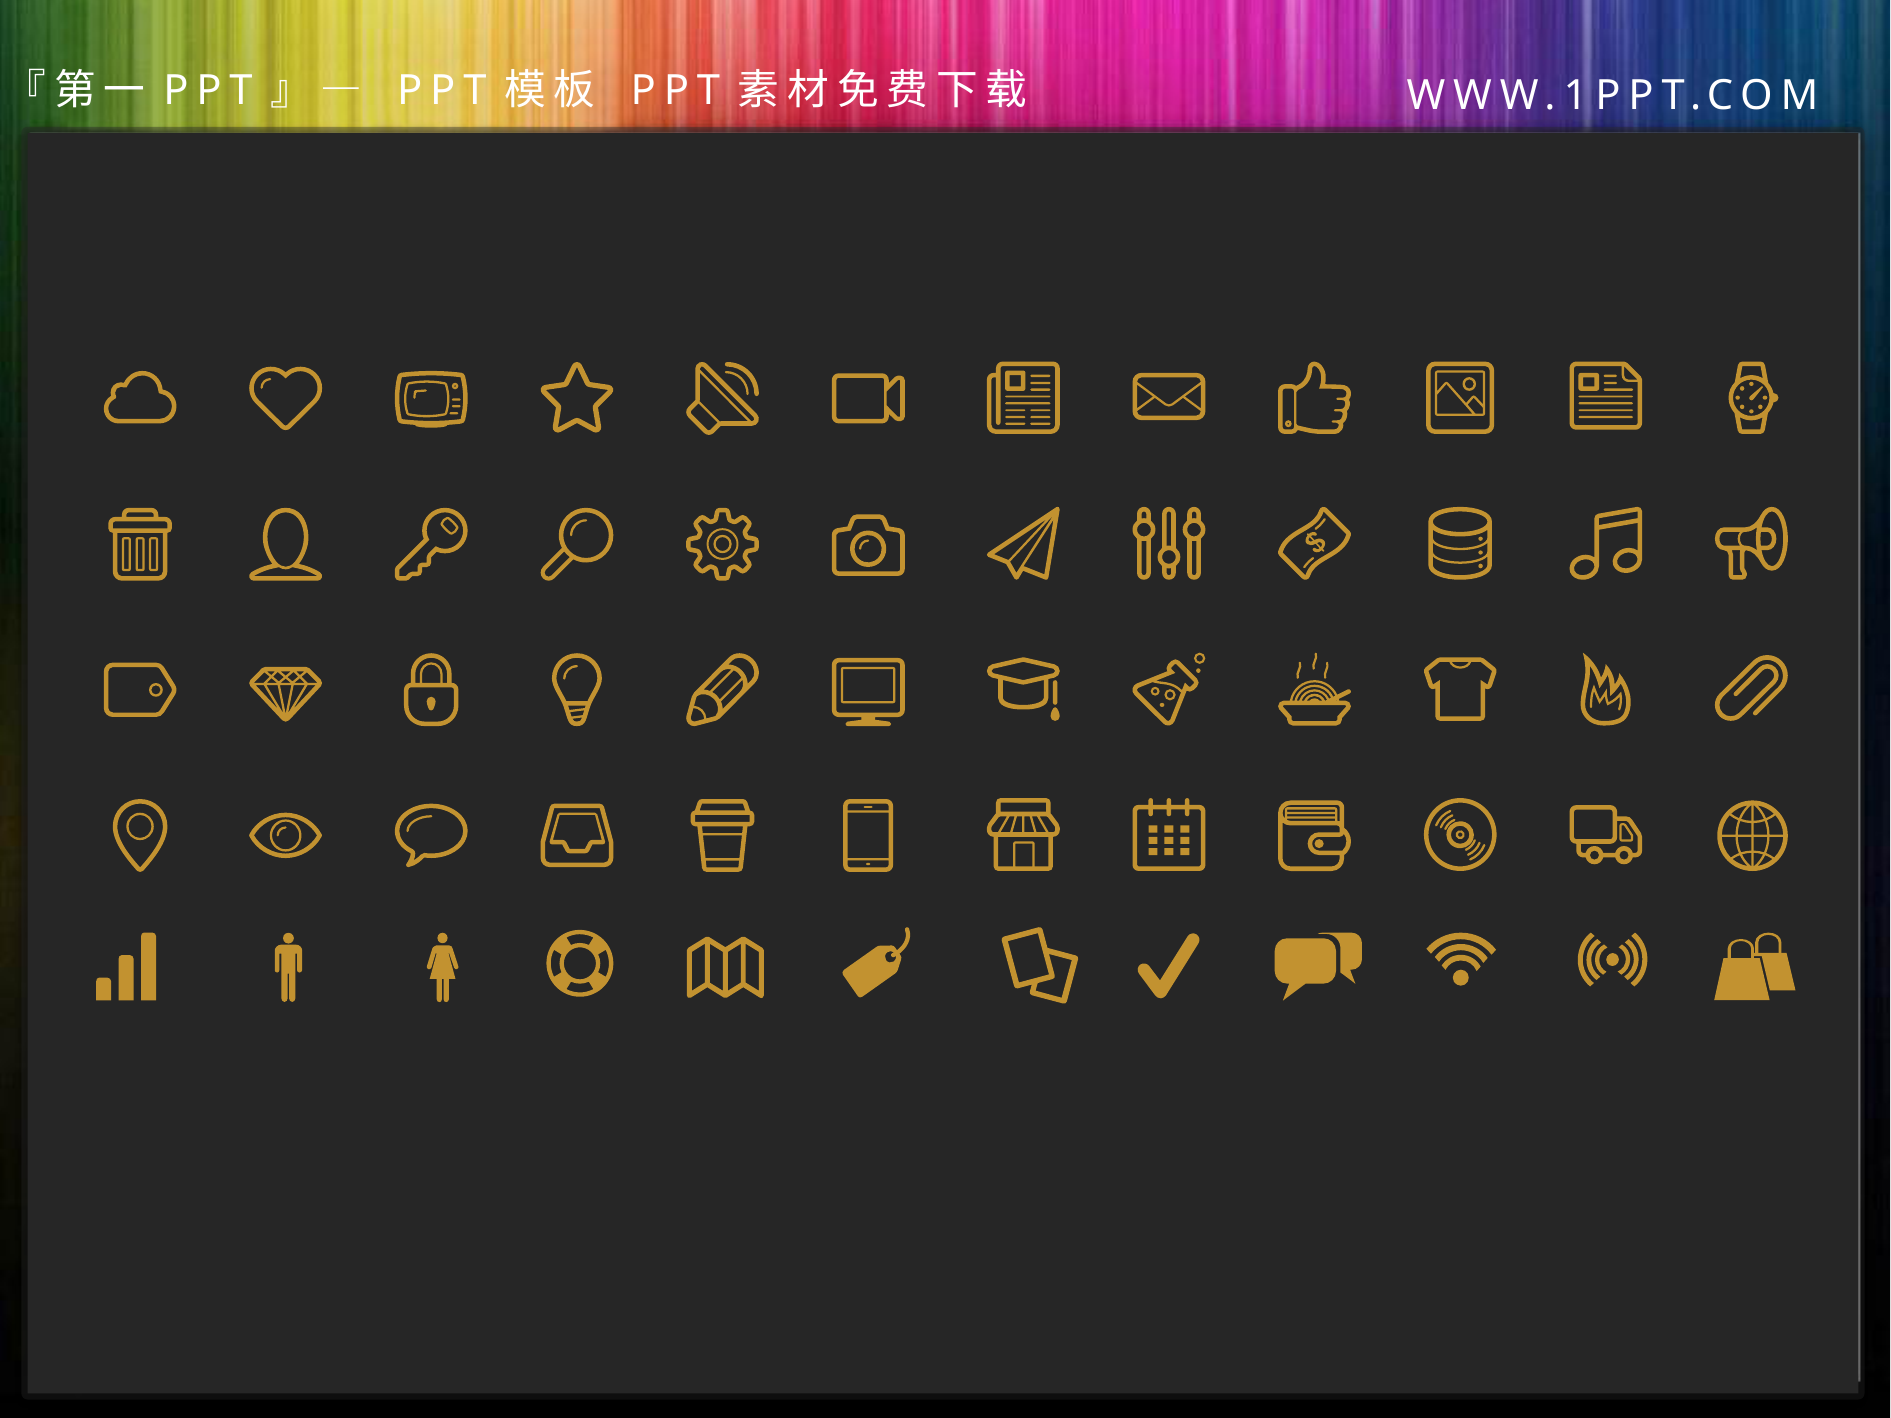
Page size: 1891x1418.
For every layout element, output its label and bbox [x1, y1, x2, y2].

text_box [1464, 839, 1476, 851]
text_box [276, 826, 287, 837]
text_box [1424, 657, 1497, 721]
text_box [426, 696, 436, 711]
text_box [1426, 361, 1495, 434]
text_box [403, 653, 459, 727]
text_box [1446, 821, 1474, 849]
text_box [269, 819, 302, 852]
text_box [1148, 836, 1158, 844]
text_box [706, 528, 739, 560]
text_box [148, 537, 159, 572]
text_box [1148, 825, 1158, 833]
text_box [1164, 689, 1176, 701]
text_box [1577, 932, 1648, 987]
text_box [1132, 506, 1156, 580]
text_box [413, 389, 427, 399]
text_box [1619, 823, 1634, 842]
text_box [843, 799, 894, 872]
text_box [724, 370, 749, 396]
text_box [1164, 836, 1174, 844]
text_box [1323, 661, 1329, 679]
text_box [1278, 680, 1351, 726]
text_box [1278, 506, 1351, 580]
text_box [1137, 933, 1200, 999]
text_box [1569, 506, 1643, 580]
text_box [149, 683, 163, 697]
text_box [1296, 661, 1302, 679]
text_box [1439, 814, 1454, 829]
text_box [986, 657, 1060, 710]
text_box [1578, 415, 1634, 419]
text_box [1305, 532, 1326, 553]
text_box [546, 929, 614, 997]
text_box [1278, 800, 1351, 872]
text_box [1426, 932, 1497, 986]
text_box [1312, 652, 1318, 670]
text_box [1193, 652, 1206, 664]
text_box [249, 366, 323, 431]
text_box [394, 507, 468, 581]
text_box [1148, 848, 1158, 856]
text_box [570, 519, 588, 537]
text_box [121, 537, 131, 572]
text_box [1050, 707, 1060, 721]
text_box [850, 530, 887, 567]
text_box [540, 507, 614, 581]
text_box [394, 370, 468, 428]
text_box [406, 815, 433, 833]
text_box [831, 657, 905, 727]
text_box [1314, 839, 1324, 849]
text_box [1434, 370, 1486, 416]
text_box [1435, 809, 1452, 827]
text_box [1157, 506, 1181, 580]
text_box [1132, 659, 1199, 726]
text_box [394, 803, 468, 868]
text_box [549, 812, 606, 854]
text_box [551, 653, 602, 727]
text_box [1580, 652, 1631, 726]
text_box [1005, 370, 1026, 391]
text_box [1713, 932, 1796, 1001]
text_box [1030, 381, 1051, 385]
text_box [1444, 818, 1456, 831]
text_box [135, 537, 145, 572]
text_box [1030, 415, 1051, 419]
text_box [426, 932, 459, 1003]
text_box [831, 514, 905, 576]
text_box [1132, 798, 1206, 871]
text_box [404, 380, 450, 418]
text_box [1164, 848, 1174, 856]
text_box [686, 936, 764, 999]
text_box [260, 378, 272, 389]
text_box [1469, 844, 1486, 861]
text_box [1569, 361, 1643, 430]
text_box [686, 362, 759, 435]
text_box [1314, 518, 1326, 530]
text_box [986, 798, 1060, 871]
text_box [1274, 932, 1363, 1002]
text_box [103, 370, 177, 424]
text_box [1132, 372, 1206, 421]
text_box [274, 932, 303, 1003]
text_box [141, 932, 157, 1001]
text_box [1728, 361, 1779, 434]
text_box [249, 666, 323, 722]
text_box [1180, 848, 1190, 856]
text_box [249, 507, 322, 581]
text_box [1303, 557, 1314, 568]
text_box [986, 361, 1060, 434]
text_box [103, 662, 177, 717]
text_box [1749, 386, 1763, 401]
text_box [859, 539, 870, 550]
text_box [108, 507, 172, 581]
text_box [440, 516, 459, 535]
text_box [1278, 361, 1352, 434]
text_box [563, 665, 579, 680]
text_box [1467, 841, 1481, 856]
text_box [451, 382, 459, 390]
text_box [1180, 836, 1190, 844]
text_box [690, 799, 755, 872]
text_box [1714, 506, 1788, 580]
text_box [1717, 800, 1788, 872]
text_box [1455, 830, 1465, 839]
text_box [1001, 927, 1079, 1004]
text_box [713, 534, 732, 554]
text_box [724, 362, 759, 397]
text_box [986, 506, 1060, 580]
text_box [1603, 374, 1618, 378]
text_box [1423, 798, 1497, 871]
text_box [540, 803, 614, 868]
text_box [686, 653, 759, 727]
text_box [842, 927, 911, 998]
text_box [1180, 825, 1190, 833]
text_box [840, 666, 896, 704]
text_box [831, 373, 905, 424]
text_box [1428, 506, 1492, 580]
text_box [1052, 680, 1058, 705]
text_box [1603, 381, 1618, 385]
text_box [1150, 686, 1160, 696]
text_box [1164, 825, 1174, 833]
text_box [686, 507, 759, 581]
text_box [1589, 684, 1623, 711]
text_box [96, 977, 112, 1001]
text_box [126, 812, 154, 841]
text_box [1030, 374, 1051, 378]
text_box [112, 799, 168, 872]
text_box [118, 955, 134, 1001]
picture [0, 0, 1891, 1418]
text_box [1578, 372, 1600, 391]
text_box [1569, 805, 1643, 865]
text_box [1462, 377, 1477, 391]
text_box [249, 812, 322, 859]
text_box [1182, 506, 1206, 580]
text_box [540, 362, 614, 433]
text_box [1284, 420, 1292, 428]
text_box [1005, 415, 1026, 419]
text_box [1714, 655, 1788, 721]
